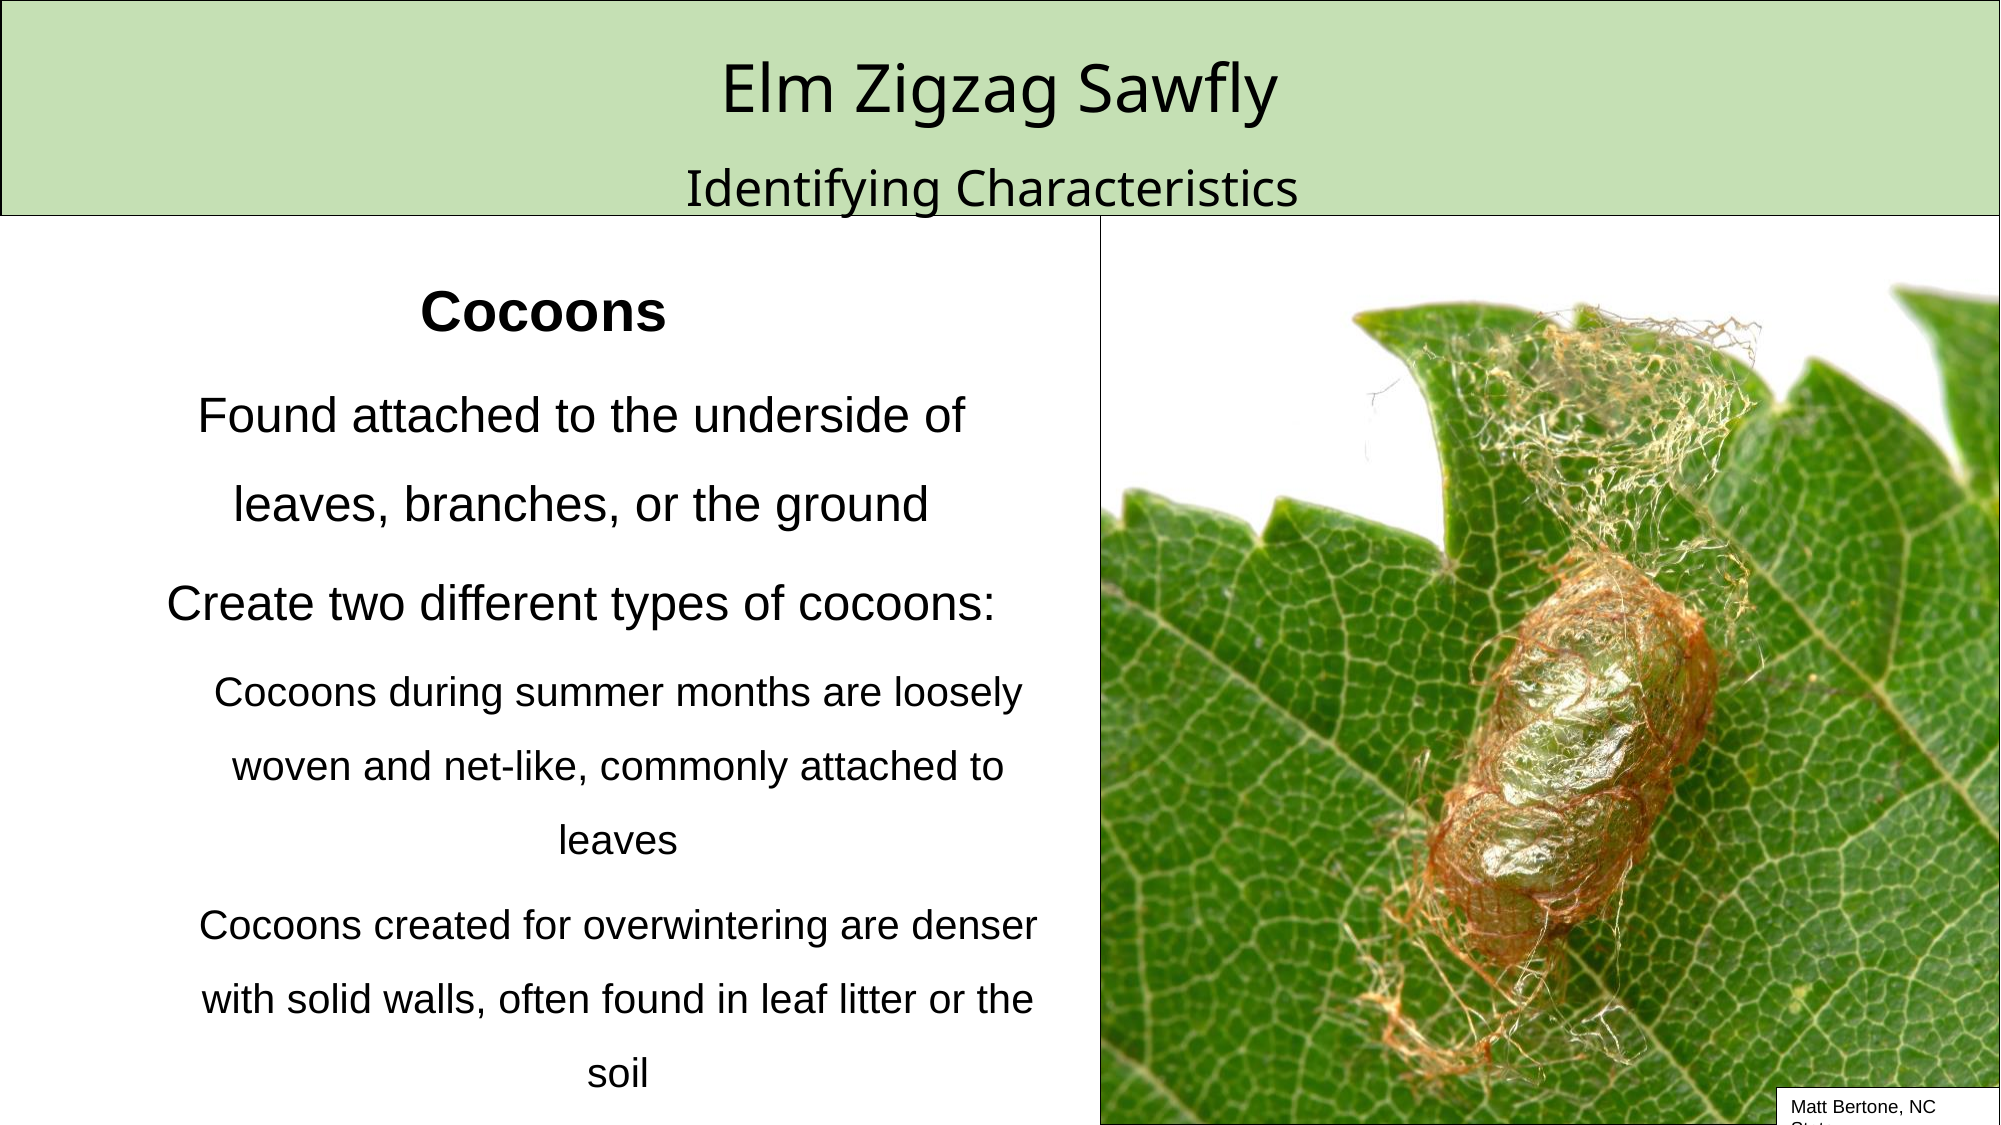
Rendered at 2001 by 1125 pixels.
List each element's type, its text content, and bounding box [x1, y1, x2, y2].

text_box Elm Zigzag Sawfly Identifying Characteristics [29, 216, 1100, 224]
list Cocoons Found attached to the underside of leaves, branches, or the ground Create two different types of cocoons: Cocoons during summer months are loosely woven and net-like, commonly attached to leaves Cocoons created for overwintering are denser with solid walls, often found in leaf litter or the soil [29, 231, 1059, 1111]
picture [0, 0, 2000, 1125]
